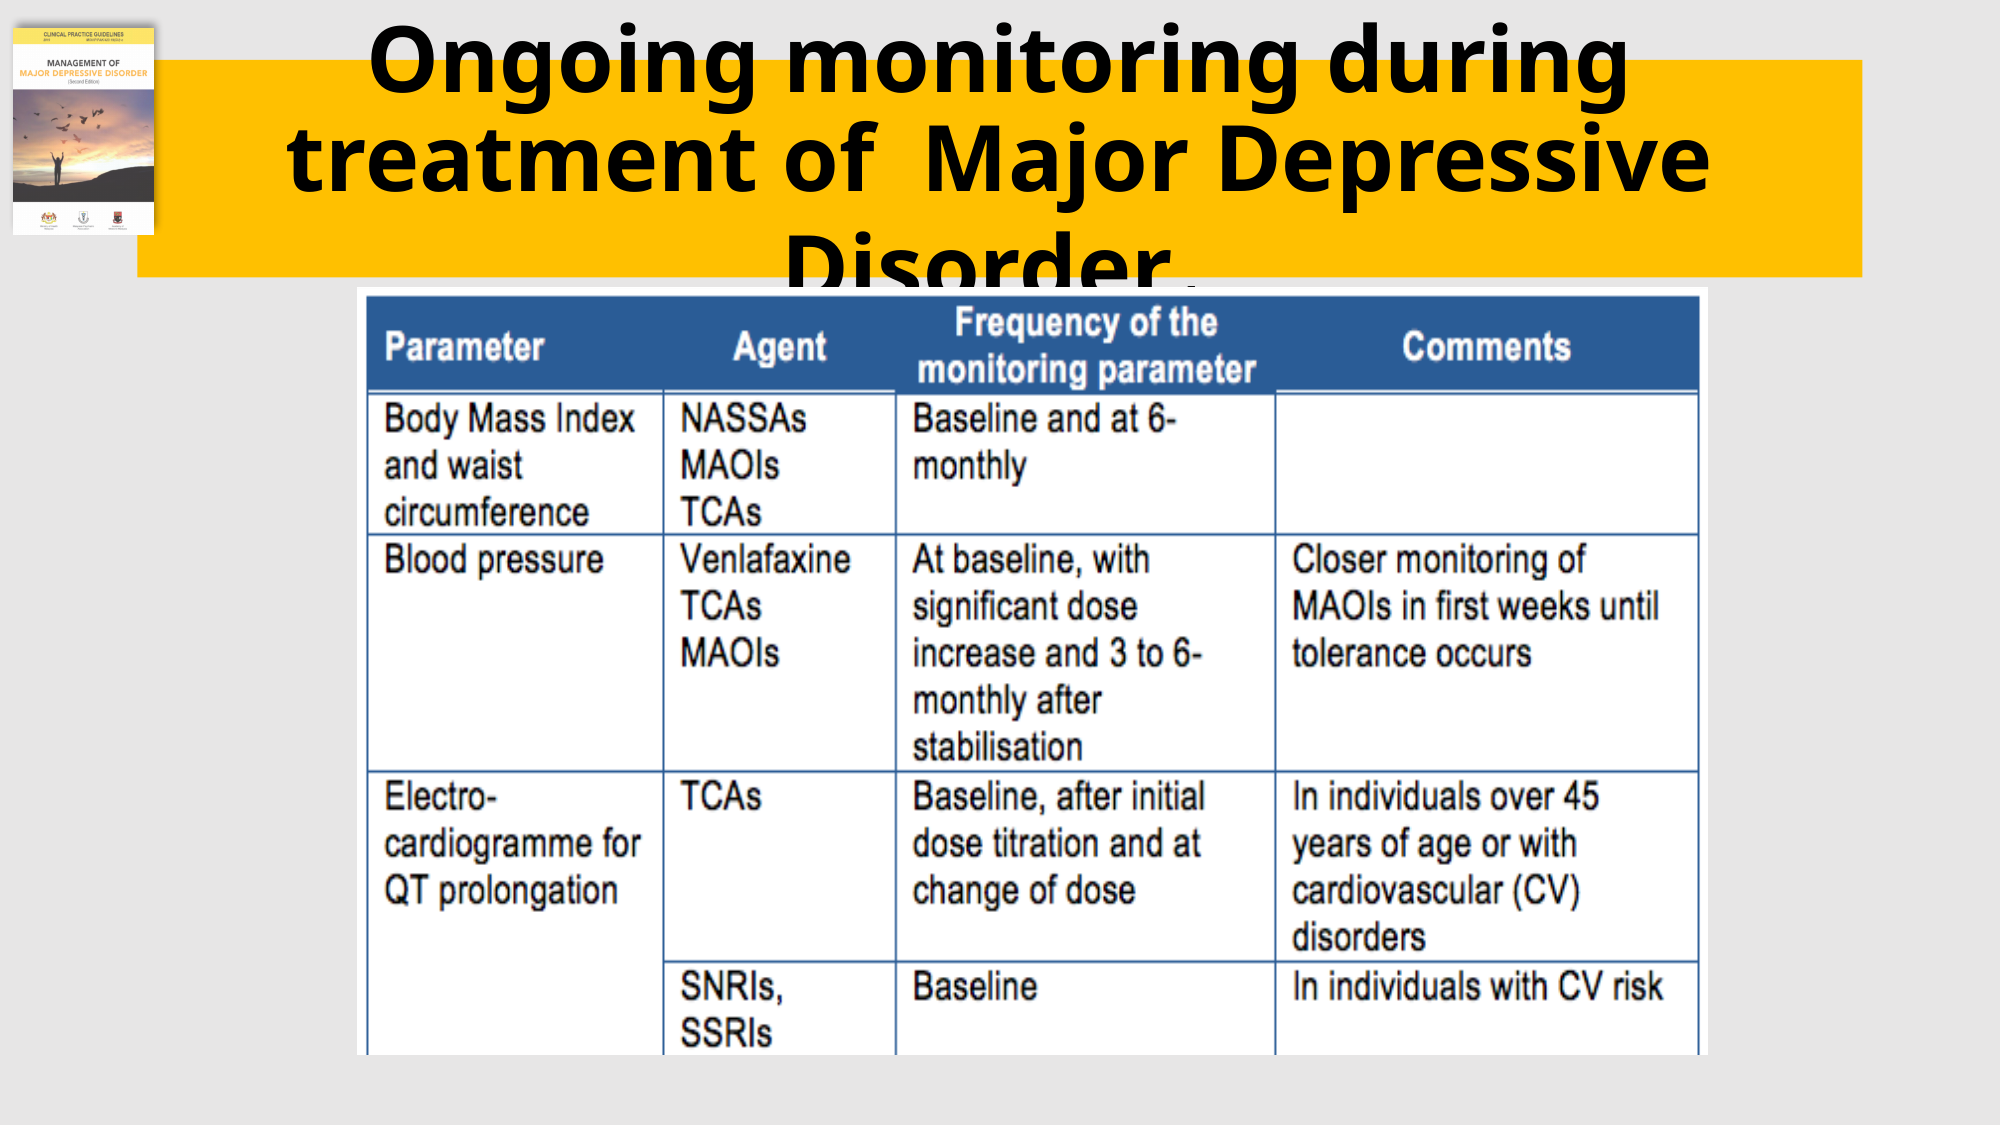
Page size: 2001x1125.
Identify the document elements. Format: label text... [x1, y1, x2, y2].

picture [13, 28, 154, 235]
title Ongoing monitoring during treatment of Major Depressive Disorder1 [137, 59, 1863, 278]
picture [357, 287, 1708, 1055]
